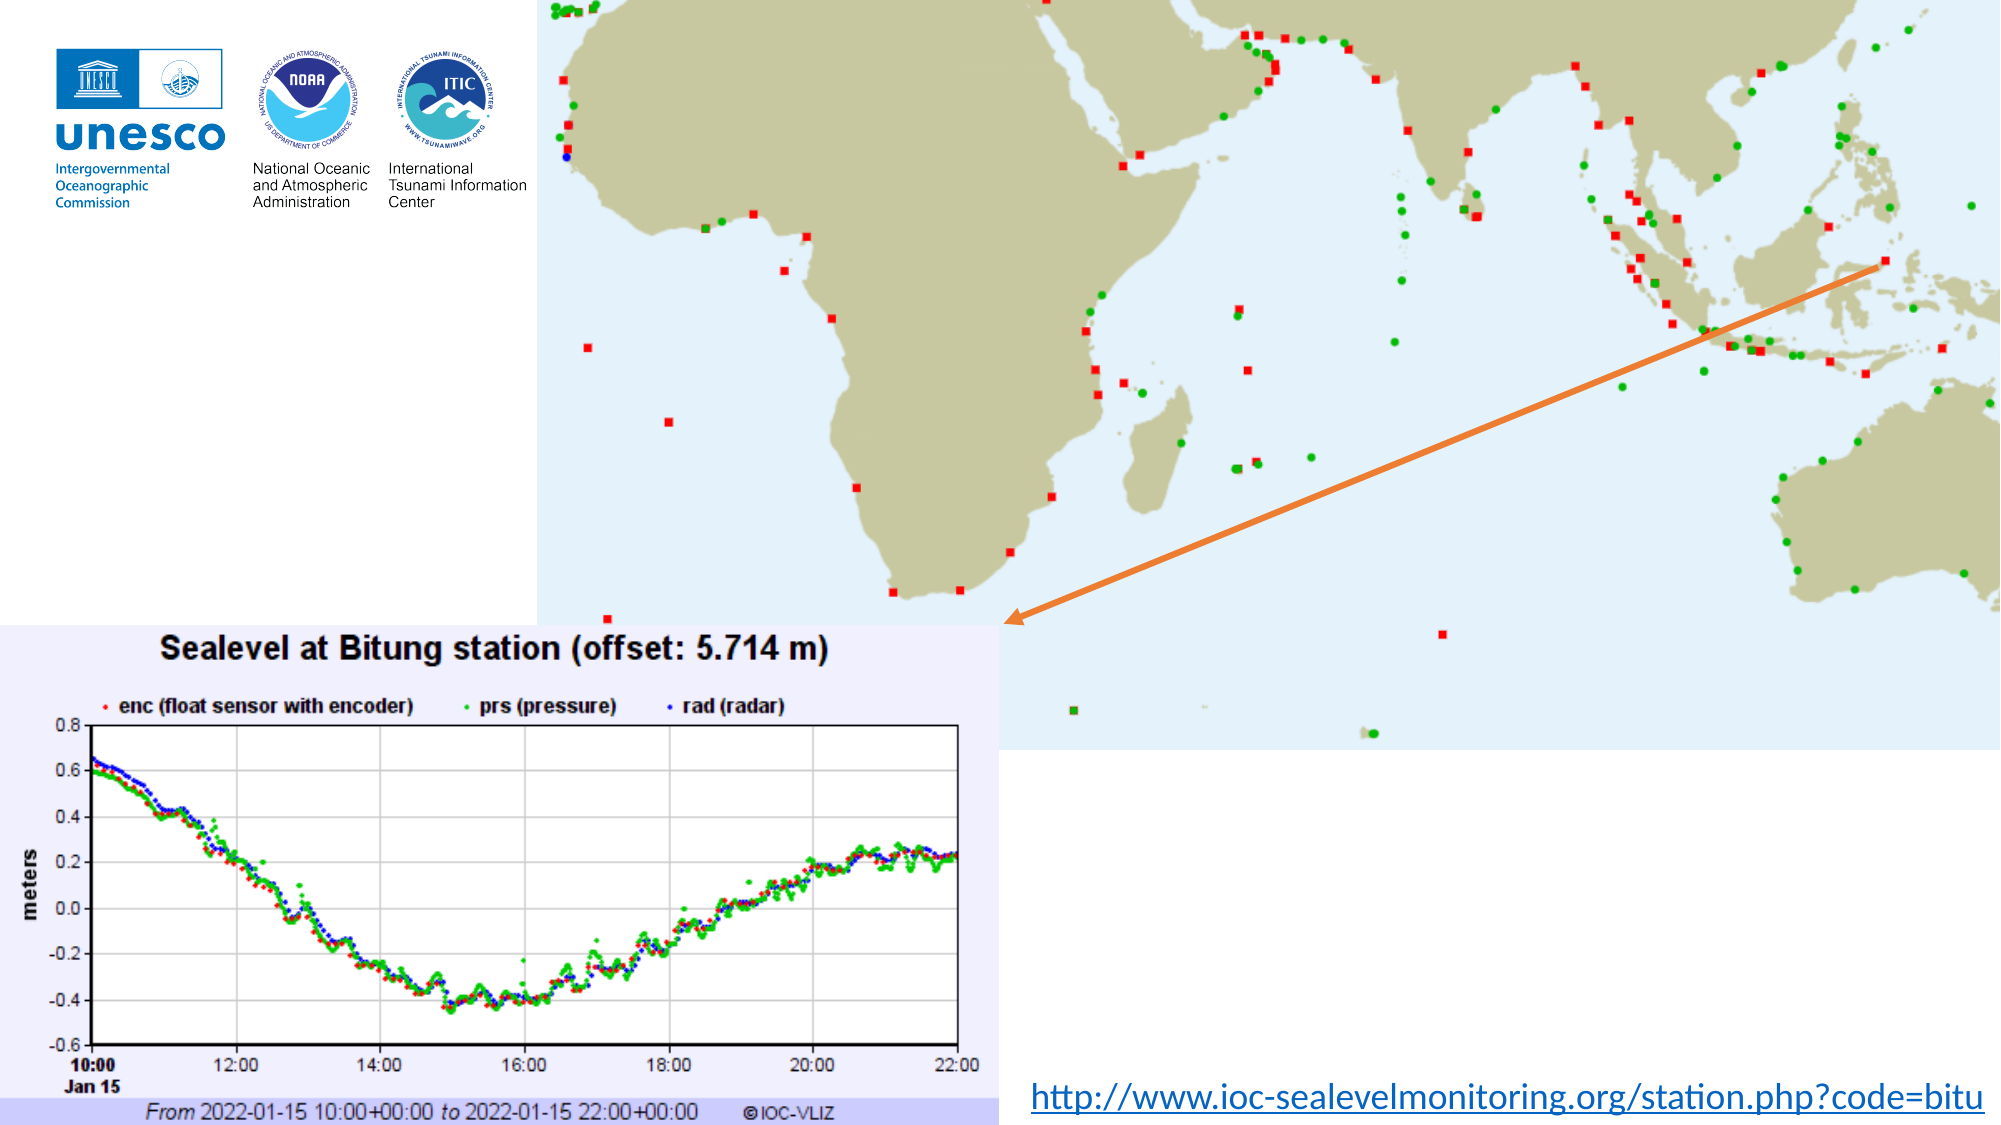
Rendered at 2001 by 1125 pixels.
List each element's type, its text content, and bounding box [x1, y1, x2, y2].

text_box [1003, 267, 1879, 624]
text_box http://www.ioc-sealevelmonitoring.org/station.php?code=bitu [999, 1064, 2000, 1125]
picture [0, 0, 2000, 1125]
picture [43, 35, 527, 221]
